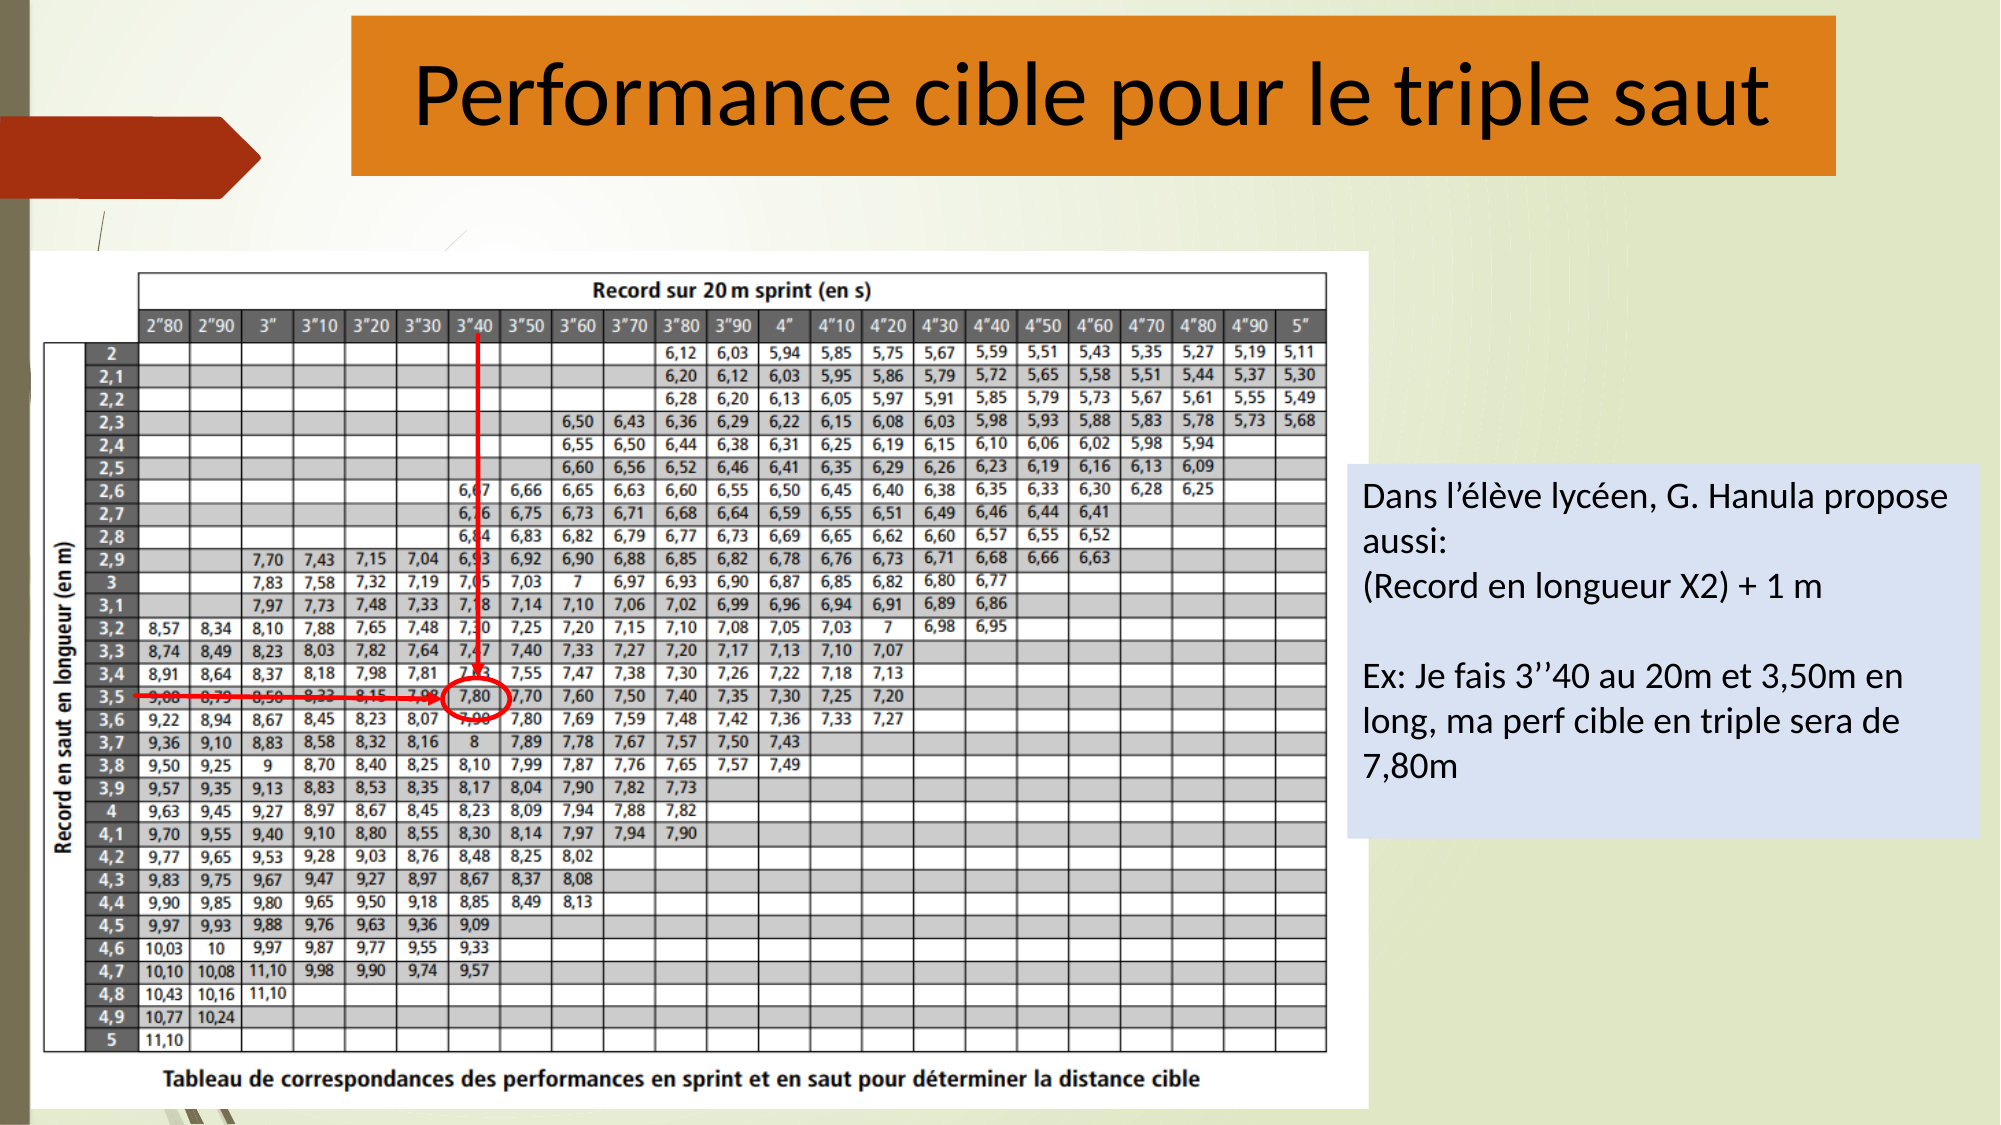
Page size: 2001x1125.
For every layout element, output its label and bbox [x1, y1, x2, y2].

text_box [351, 15, 1836, 176]
text_box [1369, 463, 1981, 839]
picture [30, 250, 1369, 1110]
